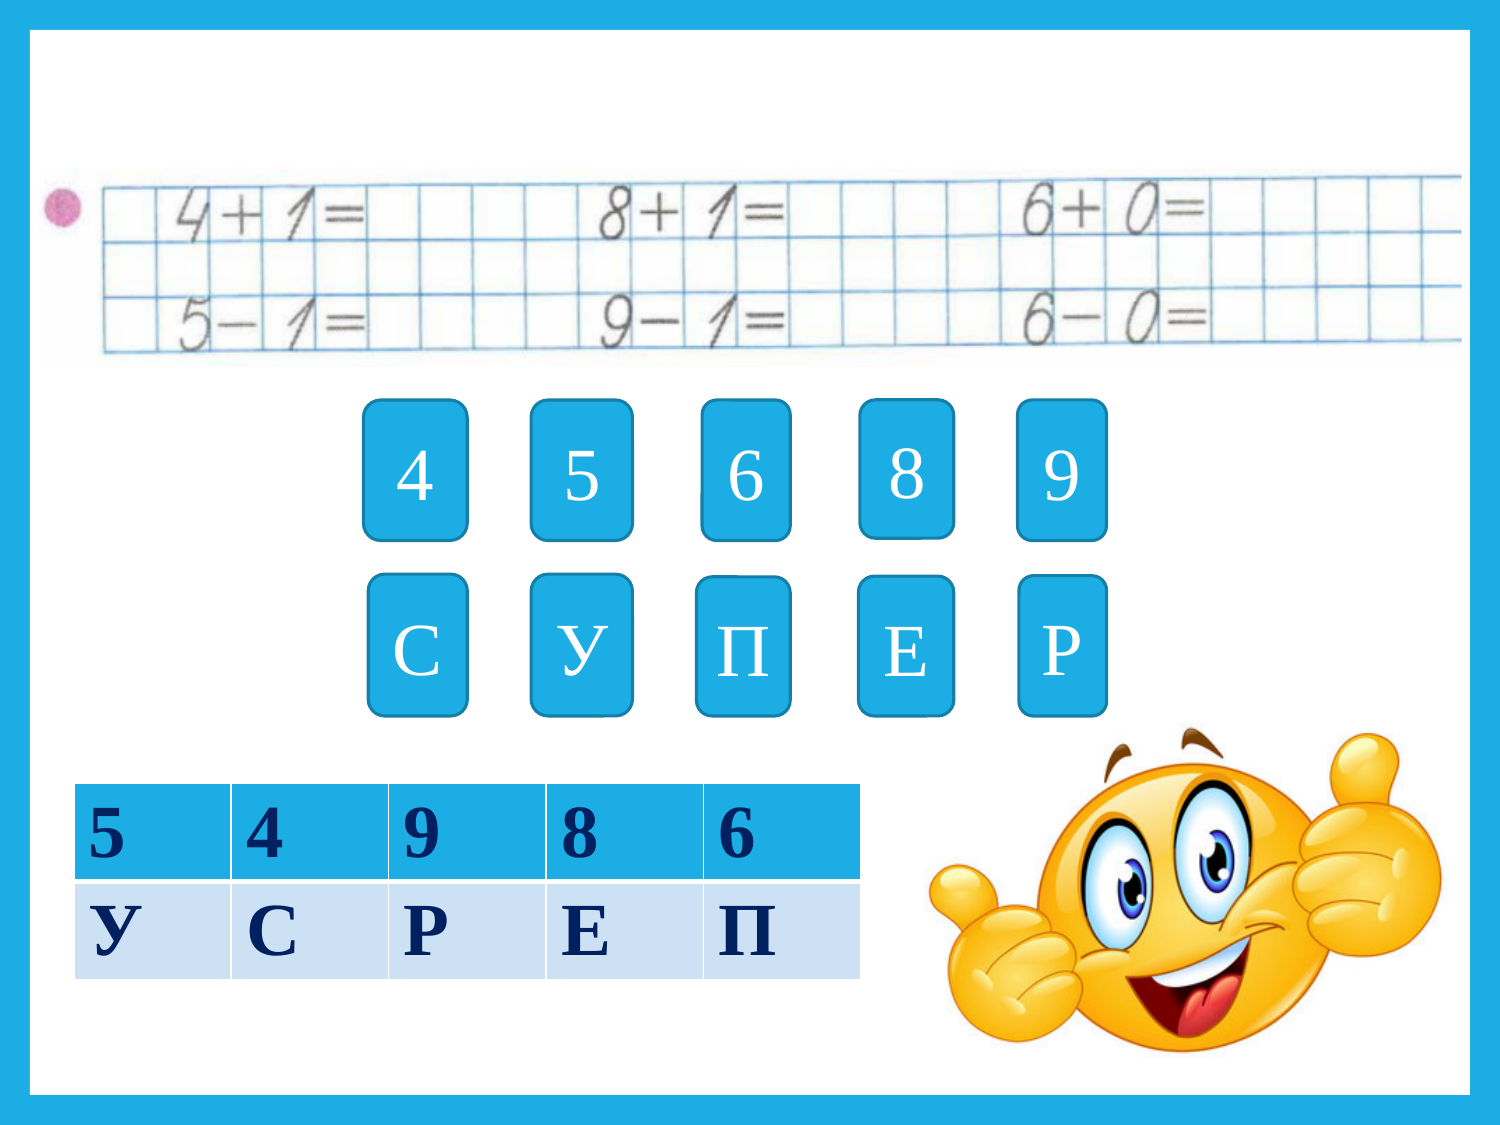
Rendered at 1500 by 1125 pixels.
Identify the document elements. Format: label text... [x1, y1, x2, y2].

text_box 9 [1015, 398, 1109, 543]
table_cell Р [389, 884, 545, 979]
table_cell Е [547, 884, 703, 979]
table_header 6 [704, 784, 860, 879]
table_cell У [75, 884, 230, 979]
picture [923, 722, 1448, 1059]
table_header 9 [389, 784, 545, 879]
text_box Е [856, 574, 956, 718]
text_box С [366, 572, 469, 718]
text_box У [529, 572, 635, 718]
picture [38, 167, 1463, 367]
text_box 6 [700, 398, 792, 543]
table_cell С [232, 884, 388, 979]
table_cell П [704, 884, 860, 979]
text_box П [694, 575, 792, 718]
text_box 4 [361, 398, 469, 543]
table_header 4 [232, 784, 388, 879]
table_header 8 [547, 784, 703, 879]
table_header 5 [75, 784, 230, 879]
text_box Р [1017, 574, 1109, 718]
text_box 5 [529, 398, 635, 543]
text_box 8 [858, 398, 956, 540]
